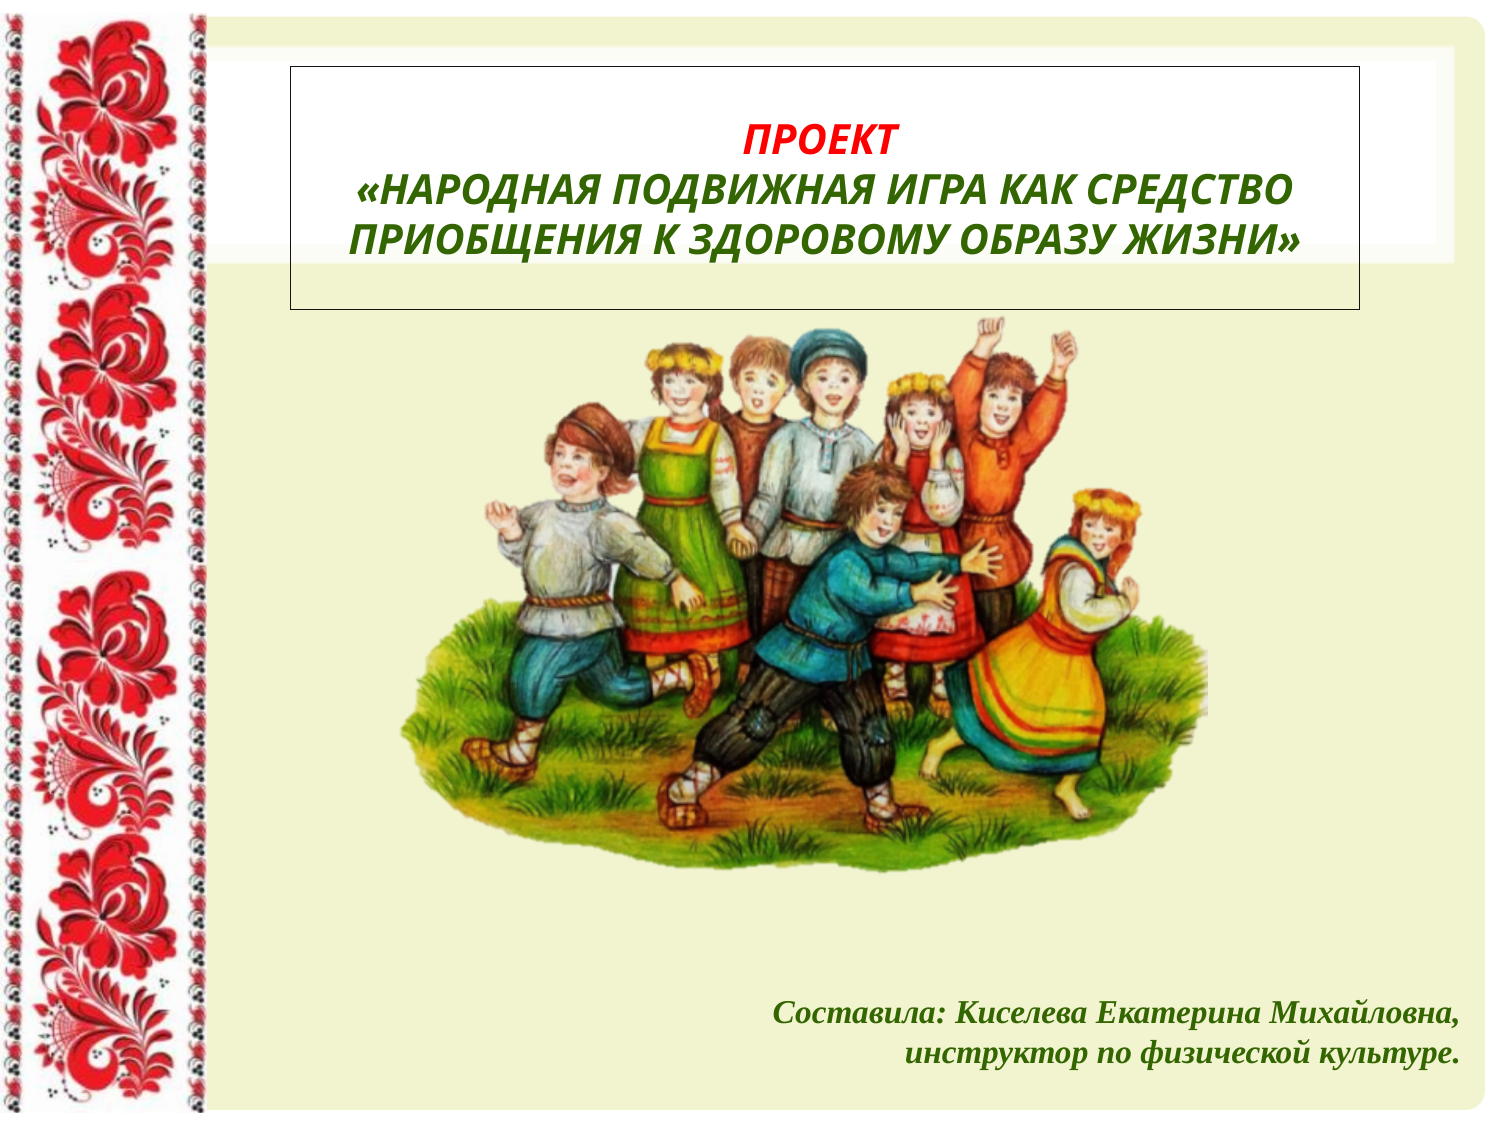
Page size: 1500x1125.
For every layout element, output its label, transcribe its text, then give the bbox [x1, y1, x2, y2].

picture [0, 563, 379, 1112]
picture [0, 13, 379, 562]
text_box Составила: Киселева Екатерина Михайловна, инструктор по физической культуре. [726, 983, 1477, 1078]
picture [395, 309, 1208, 879]
title Проект «народная подвижная игра как средство приобщения к здоровому образу жизни» [290, 66, 1360, 310]
